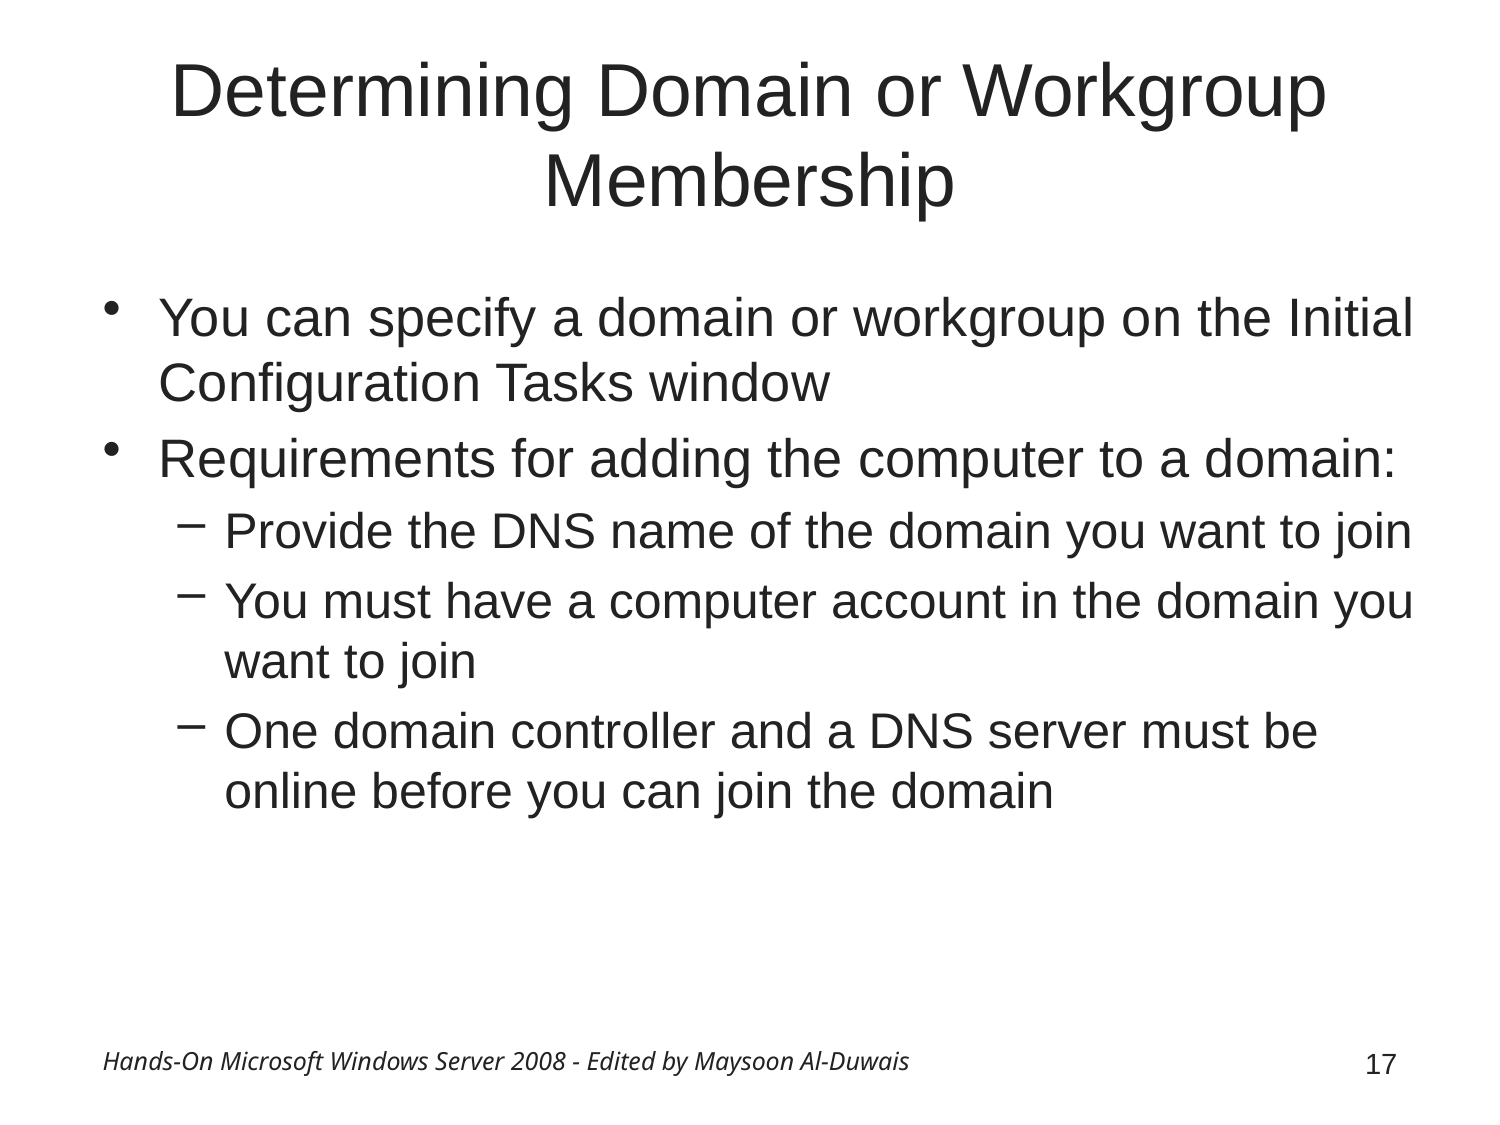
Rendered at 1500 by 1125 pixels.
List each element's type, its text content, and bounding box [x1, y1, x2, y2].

title Determining Domain or Workgroup Membership [87, 37, 1413, 226]
footer Hands-On Microsoft Windows Server 2008 - Edited by Maysoon Al-Duwais [87, 1037, 1074, 1101]
slide_number 17 [1074, 1037, 1413, 1101]
list You can specify a domain or workgroup on the Initial Configuration Tasks window Requirements for adding the computer to a domain: Provide the DNS name of the domain you want to join You must have a computer account in the domain you want to join One domain controller and a DNS server must be online before you can join the domain [87, 274, 1438, 1026]
